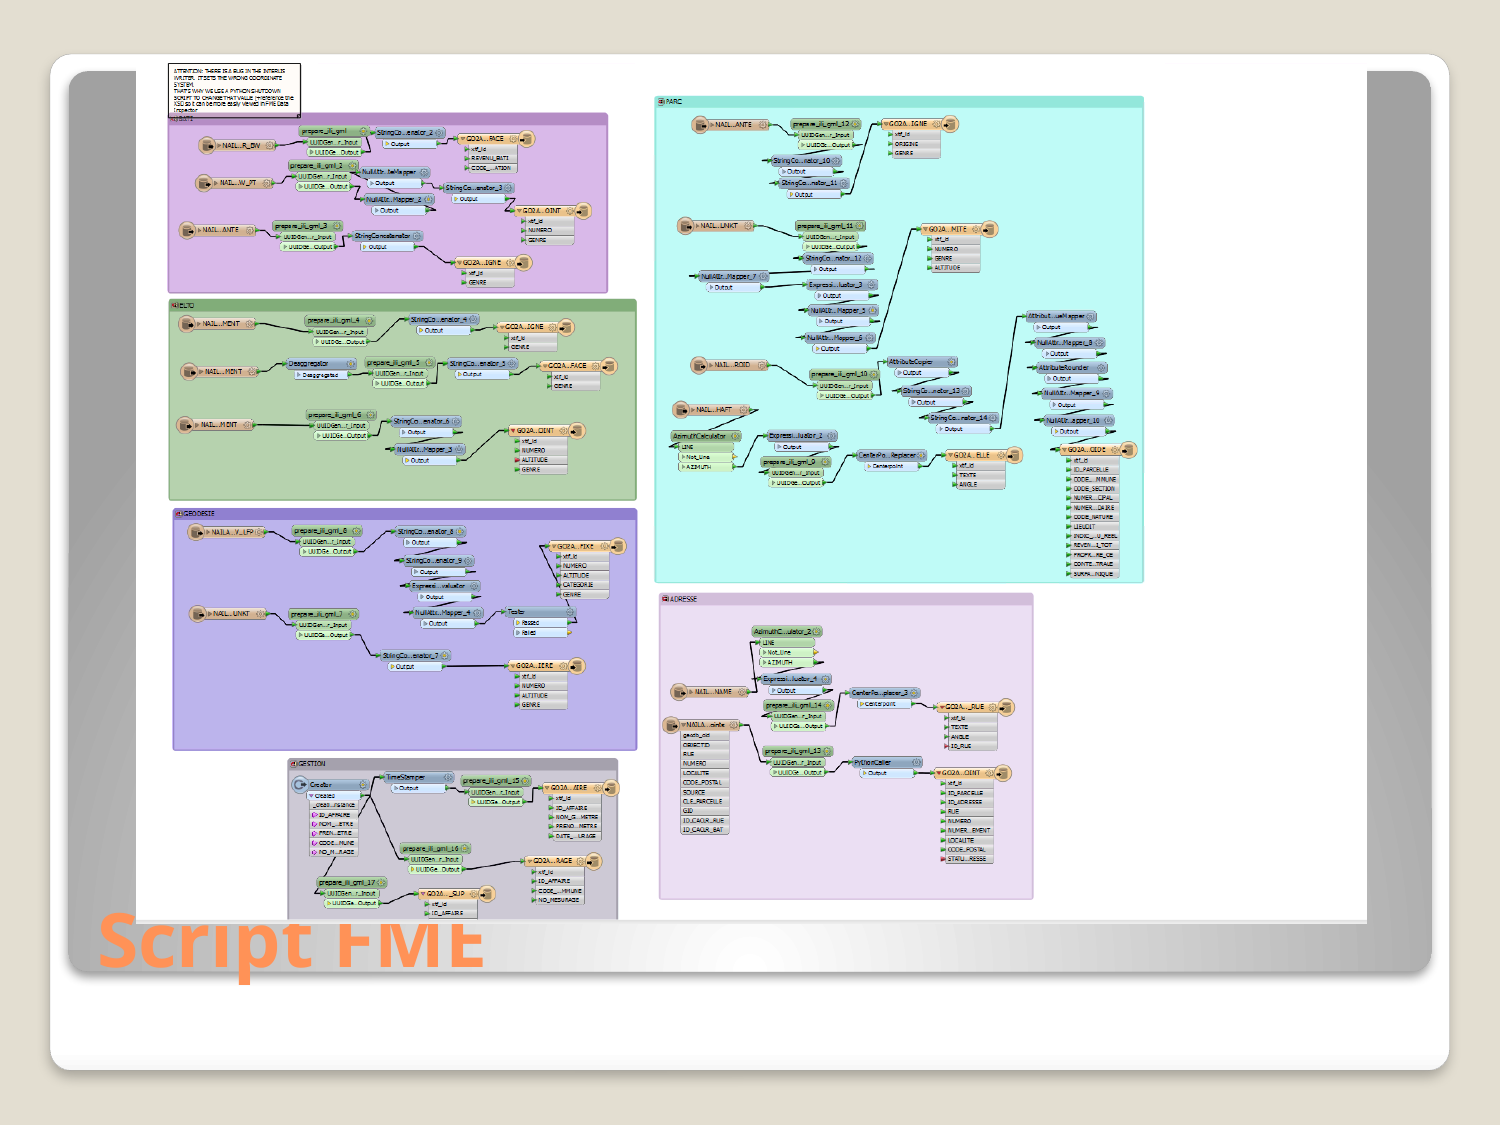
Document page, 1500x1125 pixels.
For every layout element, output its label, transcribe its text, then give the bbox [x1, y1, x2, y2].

picture [136, 63, 1367, 924]
title Script FME [82, 817, 1425, 990]
